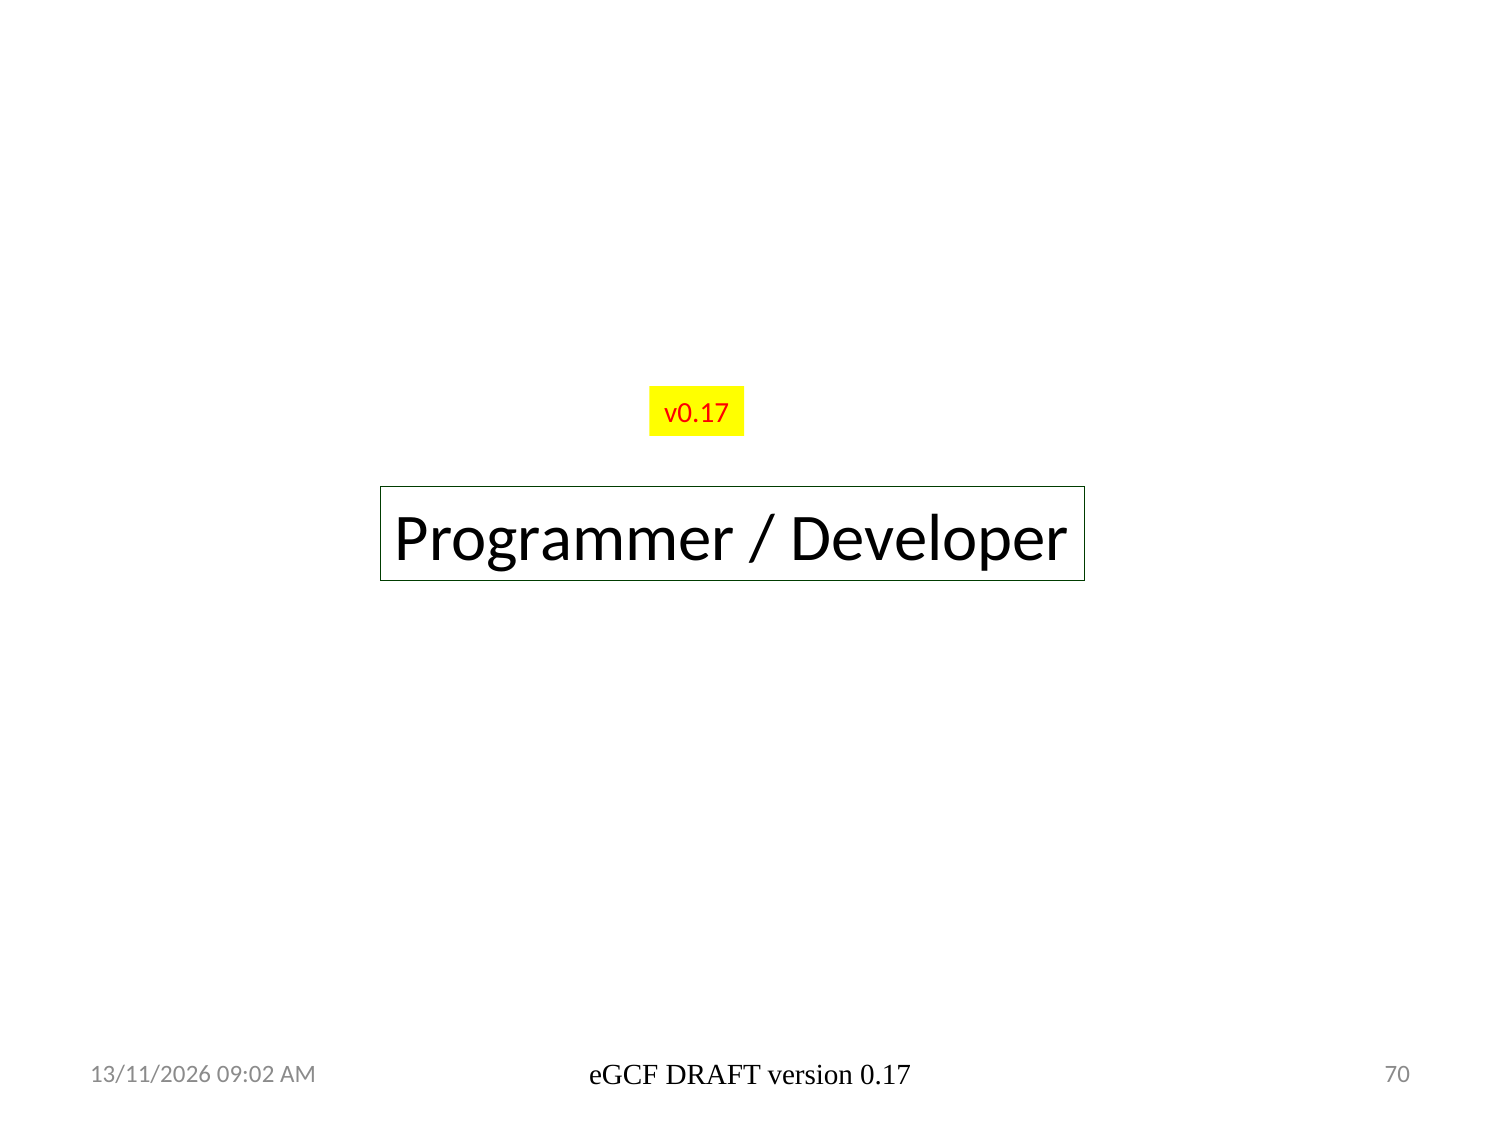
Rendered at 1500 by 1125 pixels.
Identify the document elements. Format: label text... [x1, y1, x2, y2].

footer eGCF DRAFT version 0.17 [512, 1042, 988, 1103]
text_box v0.17 [649, 386, 745, 436]
text_box Programmer / Developer [380, 486, 1085, 581]
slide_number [75, 1042, 425, 1103]
slide_number 70 [1074, 1042, 1425, 1103]
